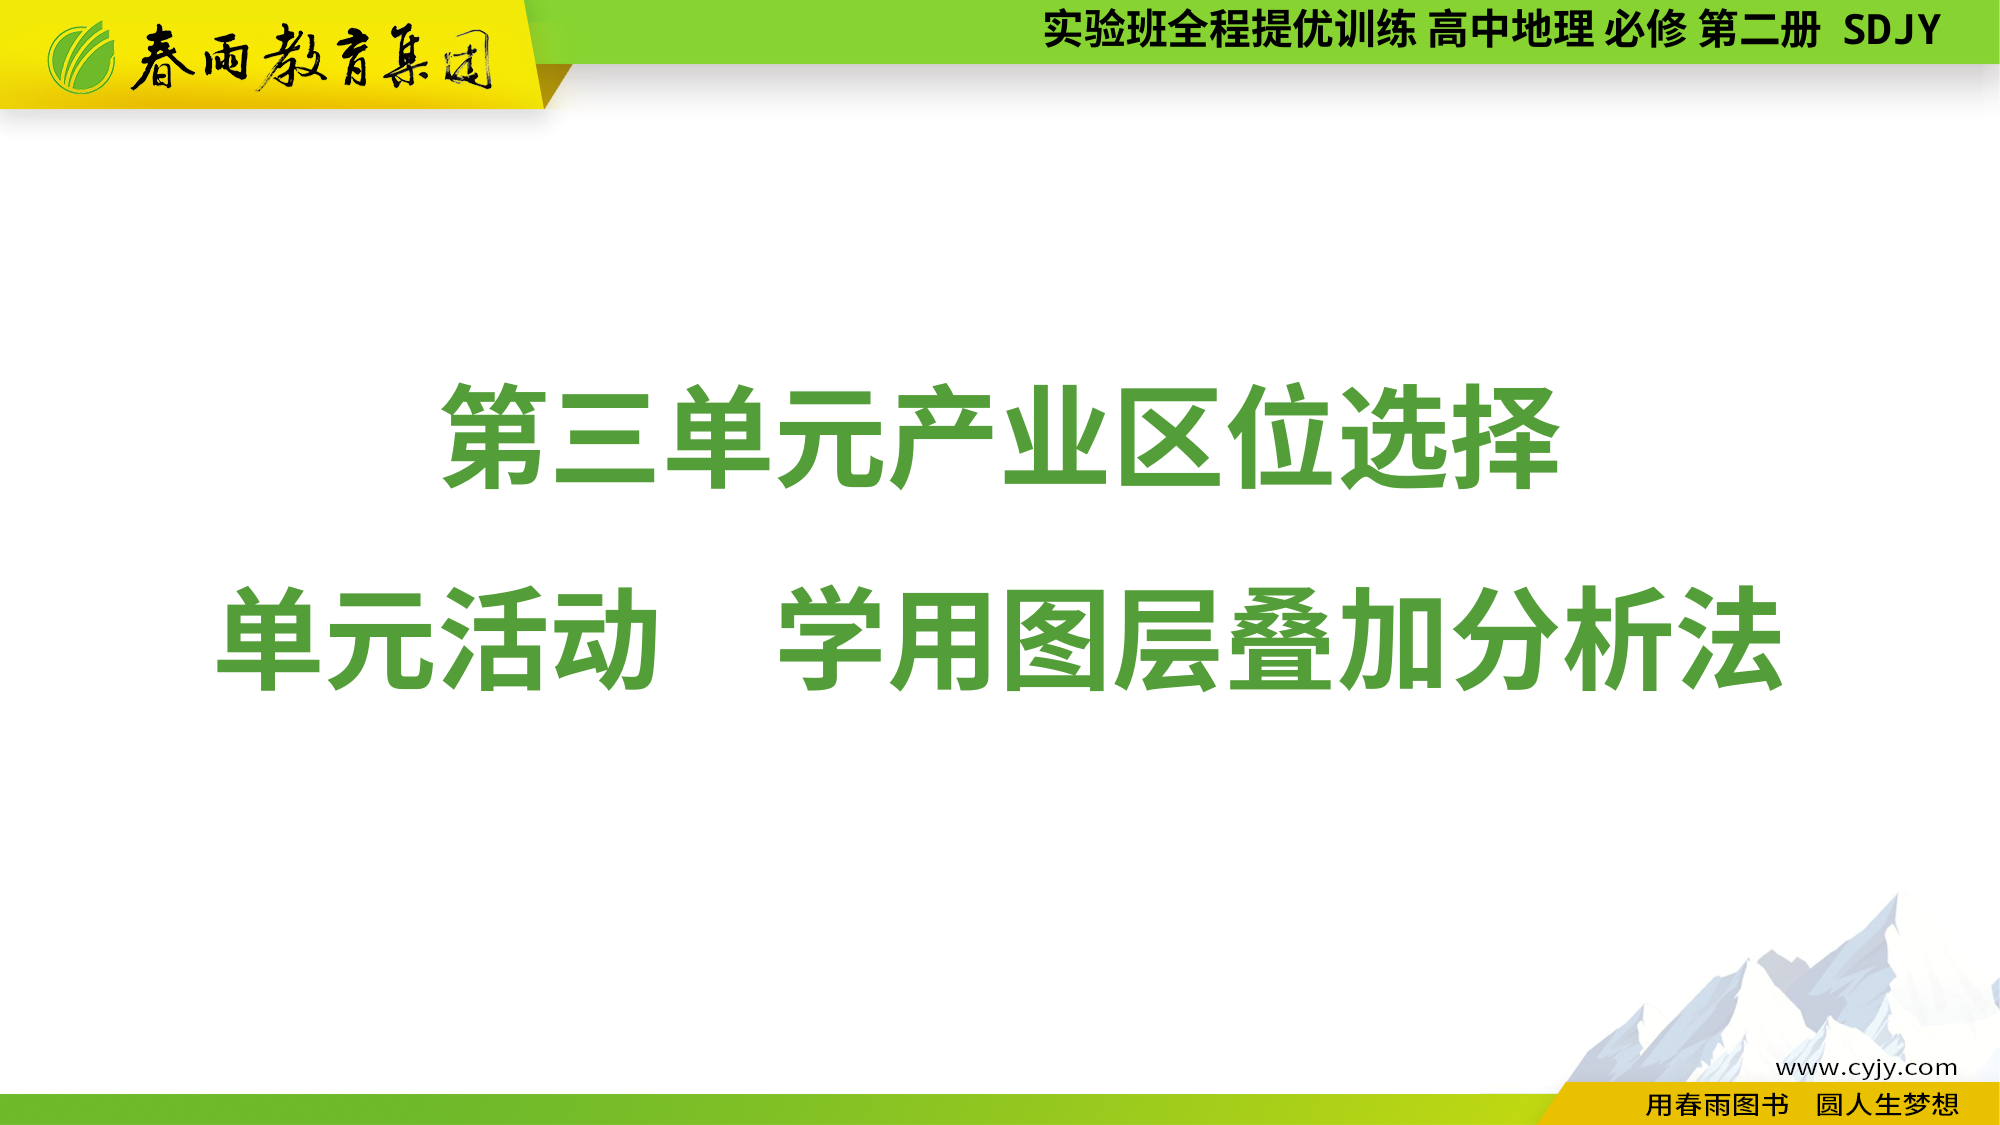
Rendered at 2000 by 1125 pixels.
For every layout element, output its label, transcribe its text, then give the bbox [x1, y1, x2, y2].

text_box 第三单元产业区位选择 单元活动 学用图层叠加分析法 [54, 291, 1946, 712]
picture [0, 0, 2000, 1125]
